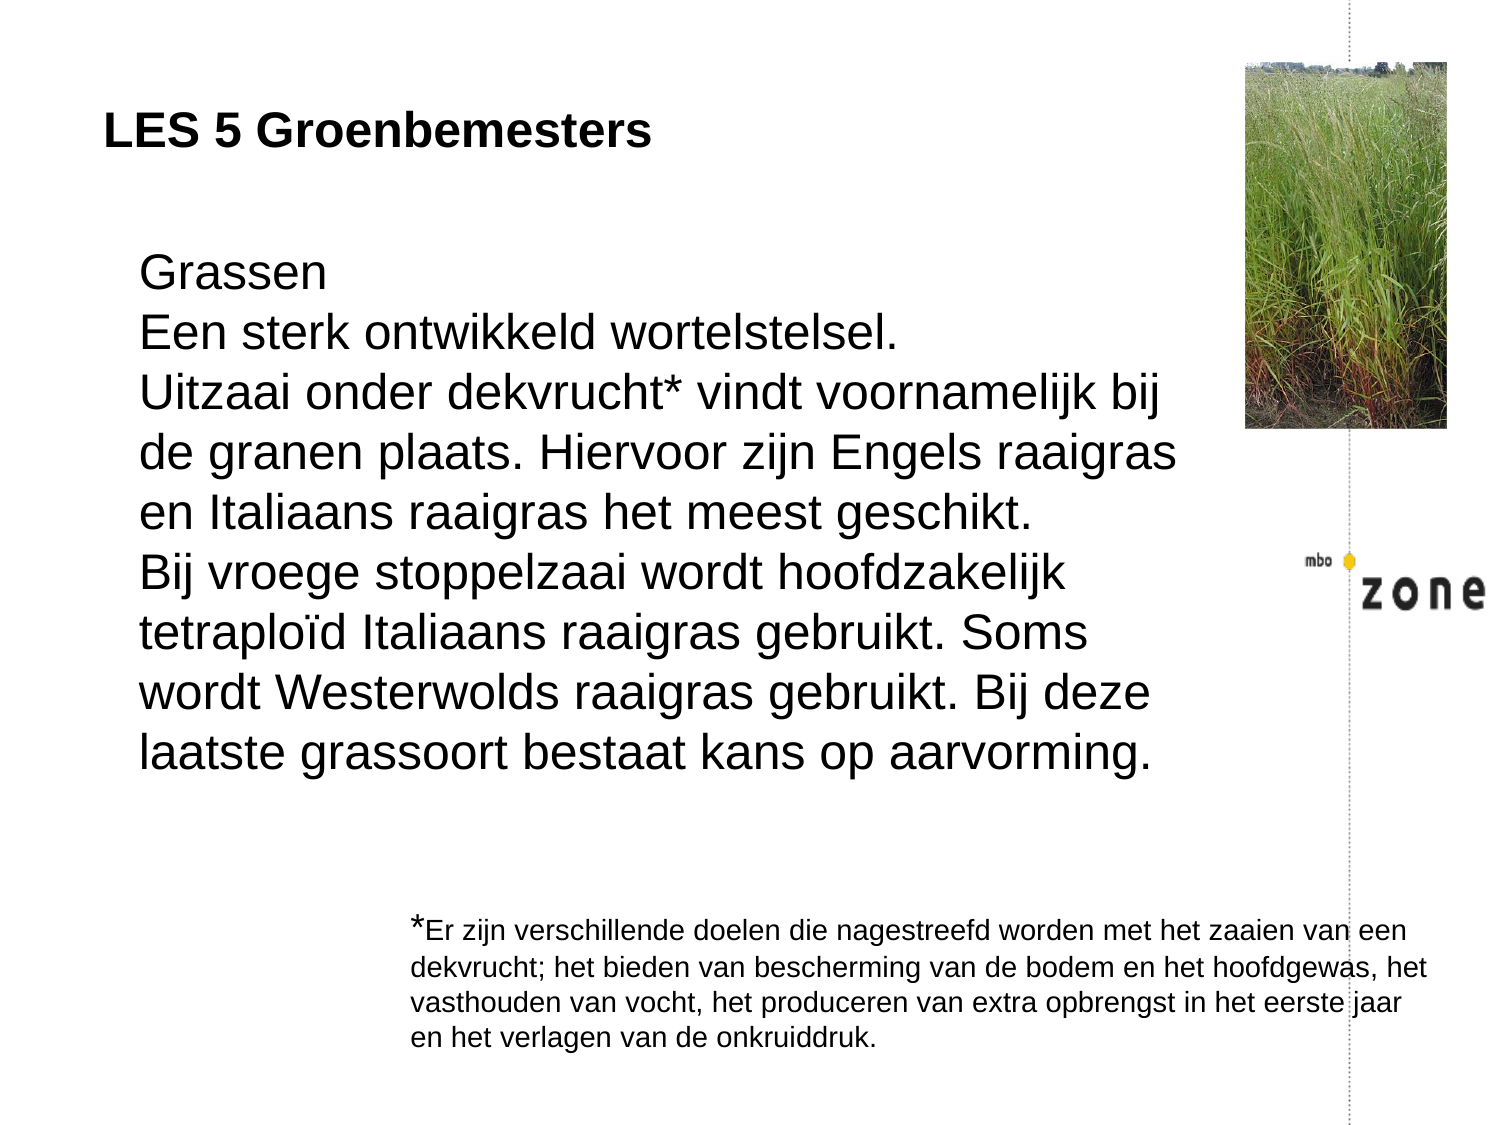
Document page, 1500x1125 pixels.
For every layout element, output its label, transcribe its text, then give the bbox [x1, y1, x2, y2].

text_box Grassen Een sterk ontwikkeld wortelstelsel. Uitzaai onder dekvrucht* vindt voornamelijk bij de granen plaats. Hiervoor zijn Engels raaigras en Italiaans raaigras het meest geschikt. Bij vroege stoppelzaai wordt hoofdzakelijk tetraploïd Italiaans raaigras gebruikt. Soms wordt Westerwolds raaigras gebruikt. Bij deze laatste grassoort bestaat kans op aarvorming. [123, 231, 1223, 787]
text_box *Er zijn verschillende doelen die nagestreefd worden met het zaaien van een dekvrucht; het bieden van bescherming van de bodem en het hoofdgewas, het vasthouden van vocht, het produceren van extra opbrengst in het eerste jaar en het verlagen van de onkruiddruk. [395, 895, 1447, 1061]
text_box LES 5 Groenbemesters [88, 89, 1187, 165]
picture [1197, 0, 1500, 1125]
